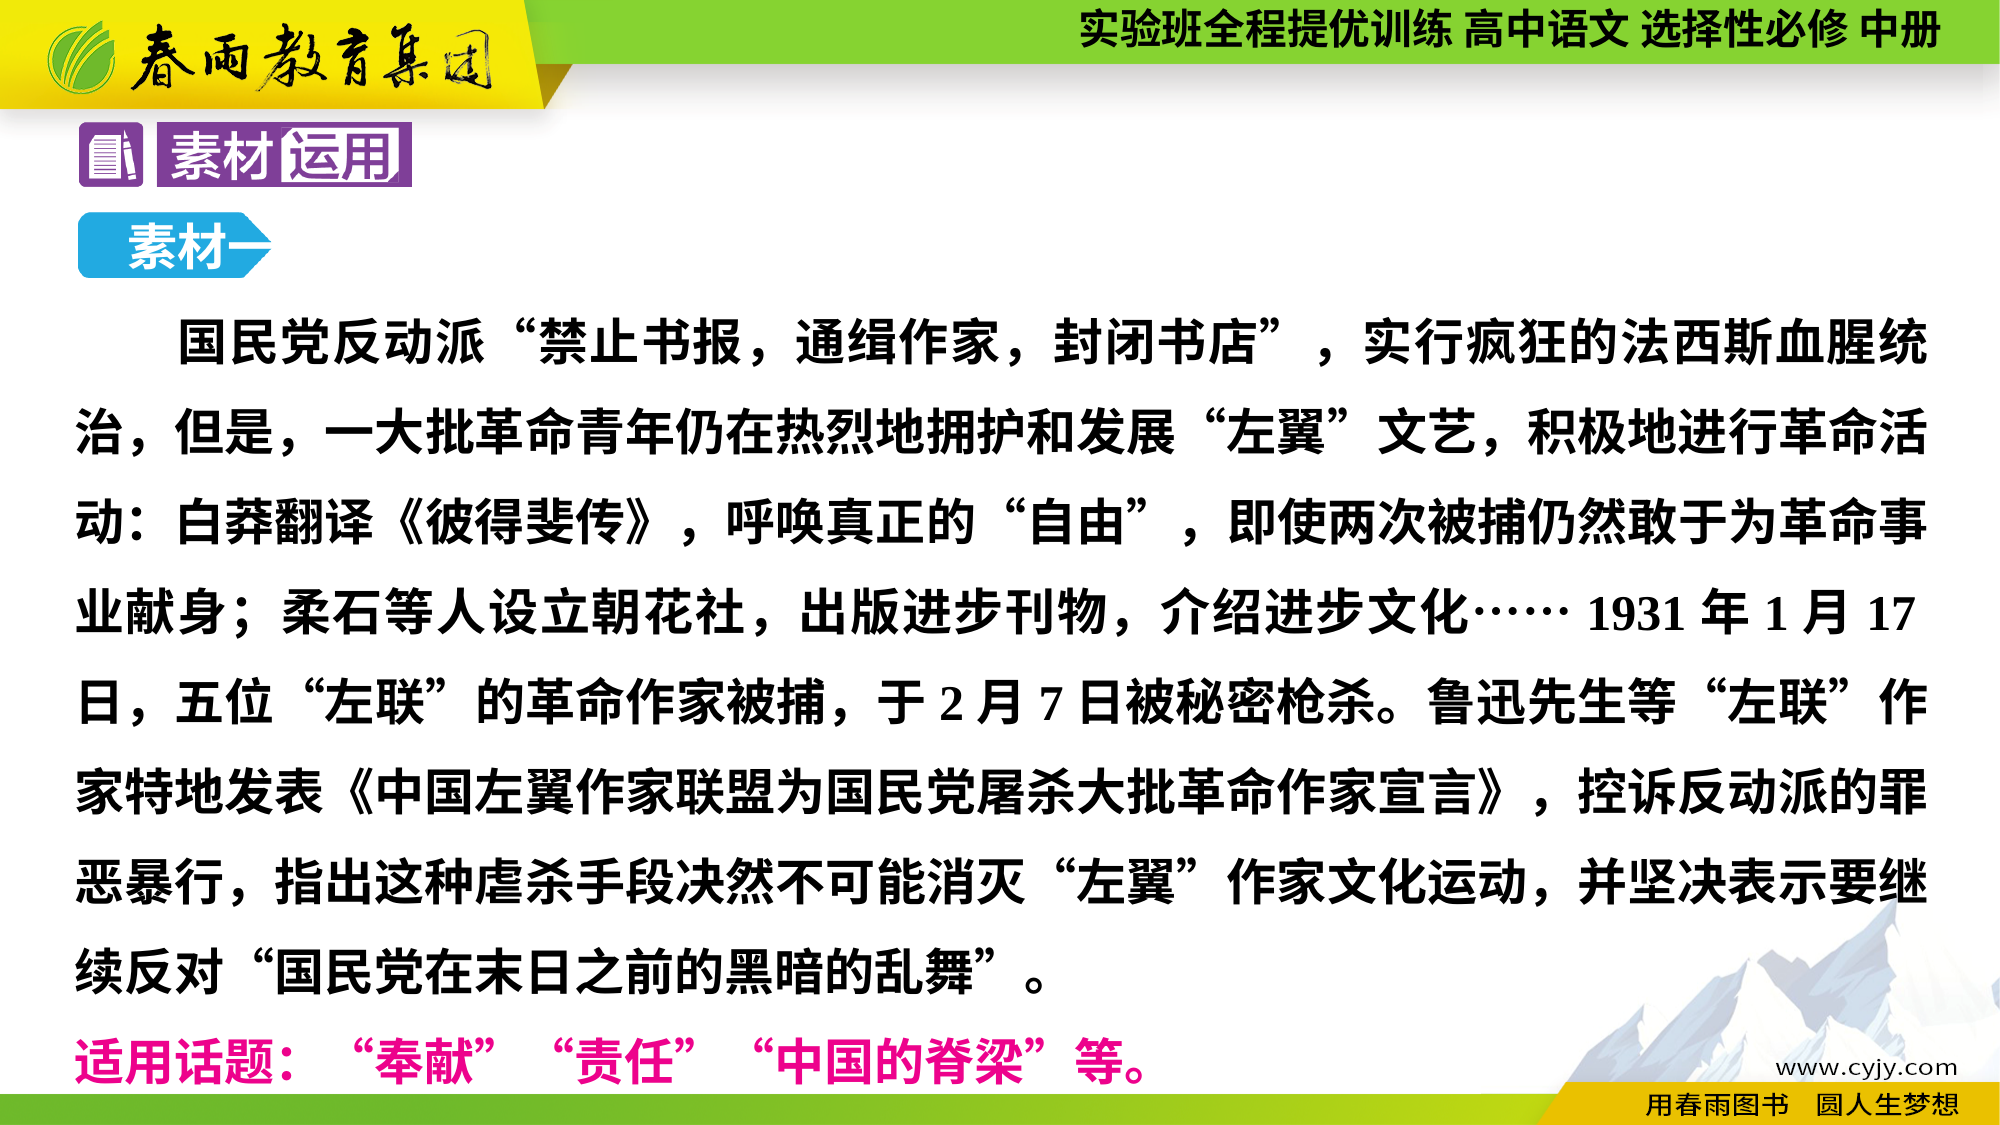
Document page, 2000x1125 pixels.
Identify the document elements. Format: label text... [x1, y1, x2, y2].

picture [0, 0, 2000, 1125]
list 国民党反动派“禁止书报，通缉作家，封闭书店”，实行疯狂的法西斯血腥统治，但是，一大批革命青年仍在热烈地拥护和发展“左翼”文艺，积极地进行革命活动：白莽翻译《彼得斐传》，呼唤真正的“自由”，即使两次被捕仍然敢于为革命事业献身；柔石等人设立朝花社，出版进步刊物，介绍进步文化……1931年1月17日，五位“左联”的革命作家被捕，于2月7日被秘密枪杀。鲁迅先生等“左联”作家特地发表《中国左翼作家联盟为国民党屠杀大批革命作家宣言》，控诉反动派的罪恶暴行，指出这种虐杀手段决然不可能消灭“左翼”作家文化运动，并坚决表示要继续反对“国民党在末日之前的黑暗的乱舞”。 适用话题：“奉献”“责任”“中国的脊梁”等。 [59, 272, 1944, 1106]
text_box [78, 207, 327, 284]
